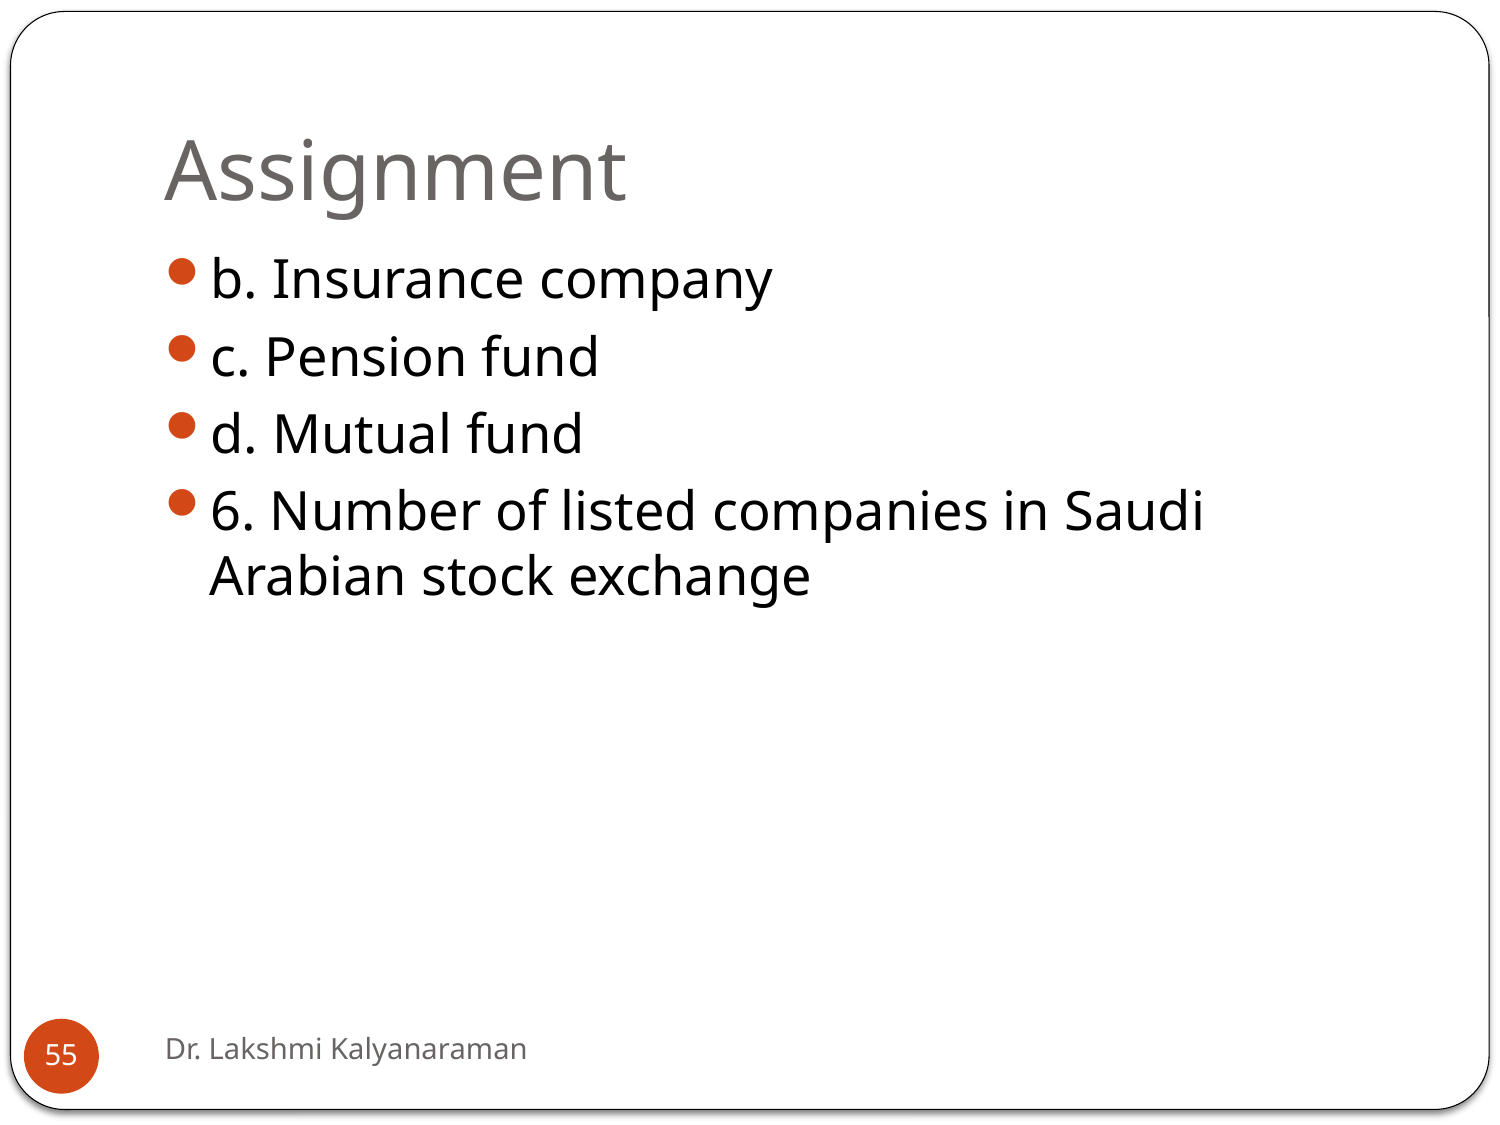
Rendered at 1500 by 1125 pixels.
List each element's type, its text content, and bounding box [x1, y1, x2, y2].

list b. Insurance company c. Pension fund d. Mutual fund 6. Number of listed companies in Saudi Arabian stock exchange [150, 237, 1425, 988]
title Assignment [150, 45, 1425, 233]
footer Dr. Lakshmi Kalyanaraman [150, 1012, 800, 1088]
slide_number 55 [23, 1018, 99, 1094]
